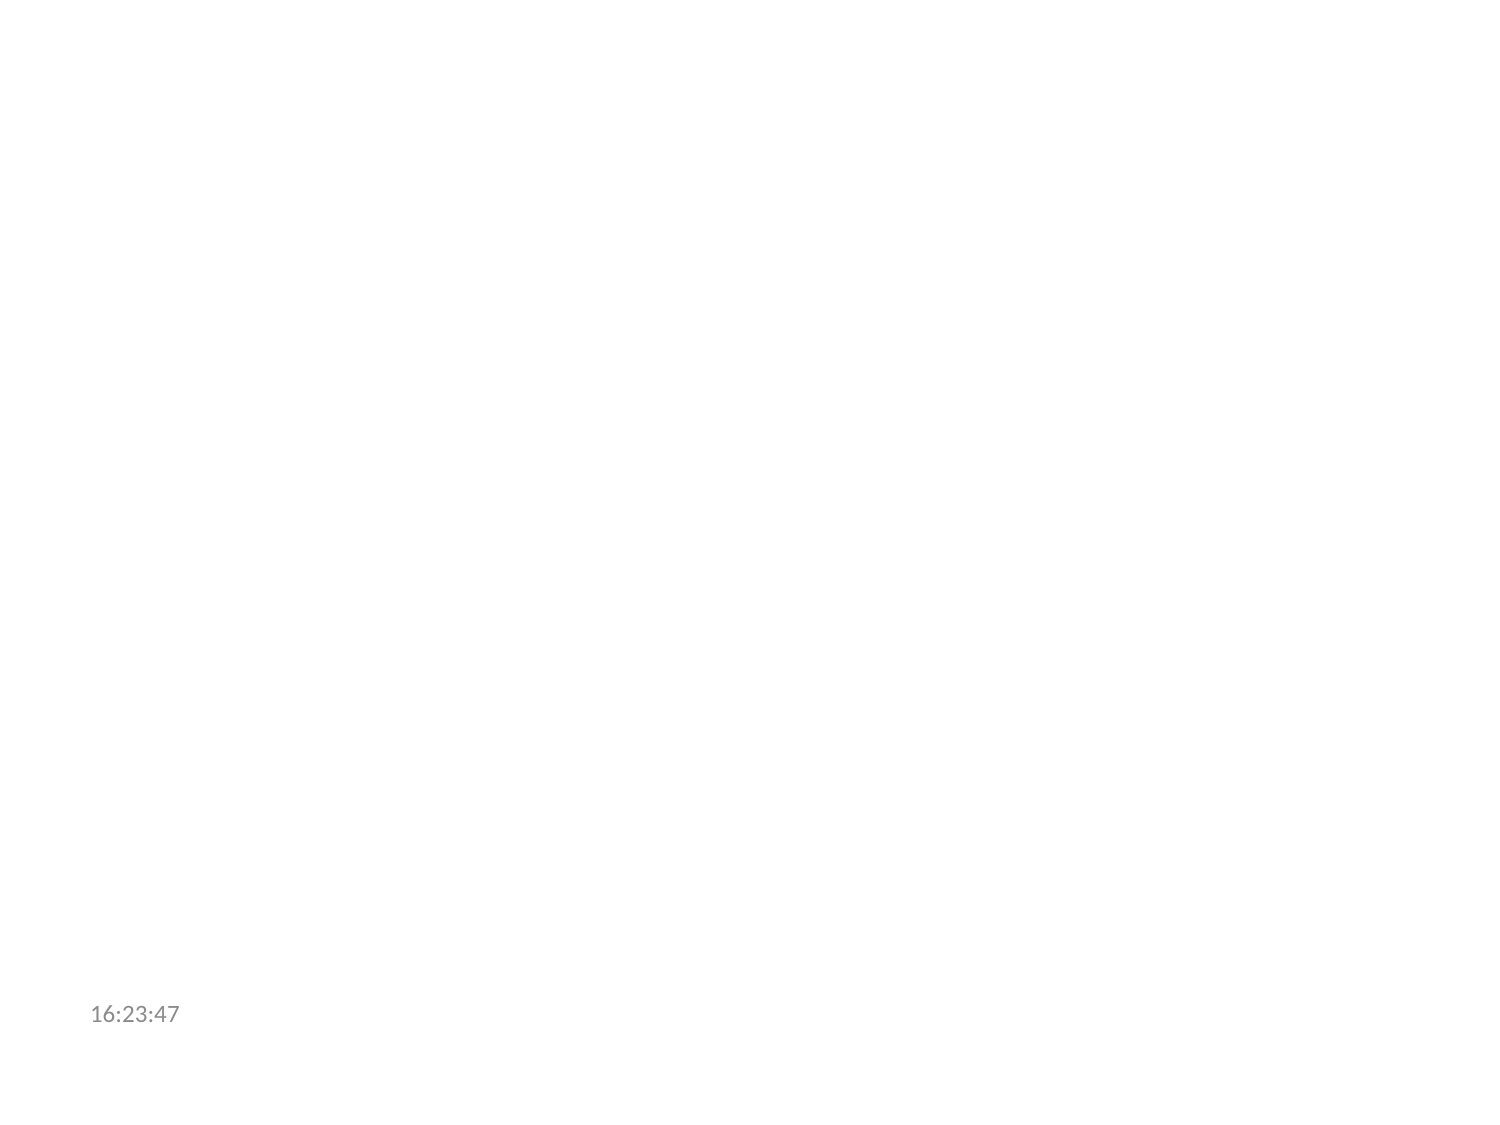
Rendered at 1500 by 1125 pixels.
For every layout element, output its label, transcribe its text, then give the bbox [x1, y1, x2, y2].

text_box 15:35:09 [75, 982, 425, 1043]
